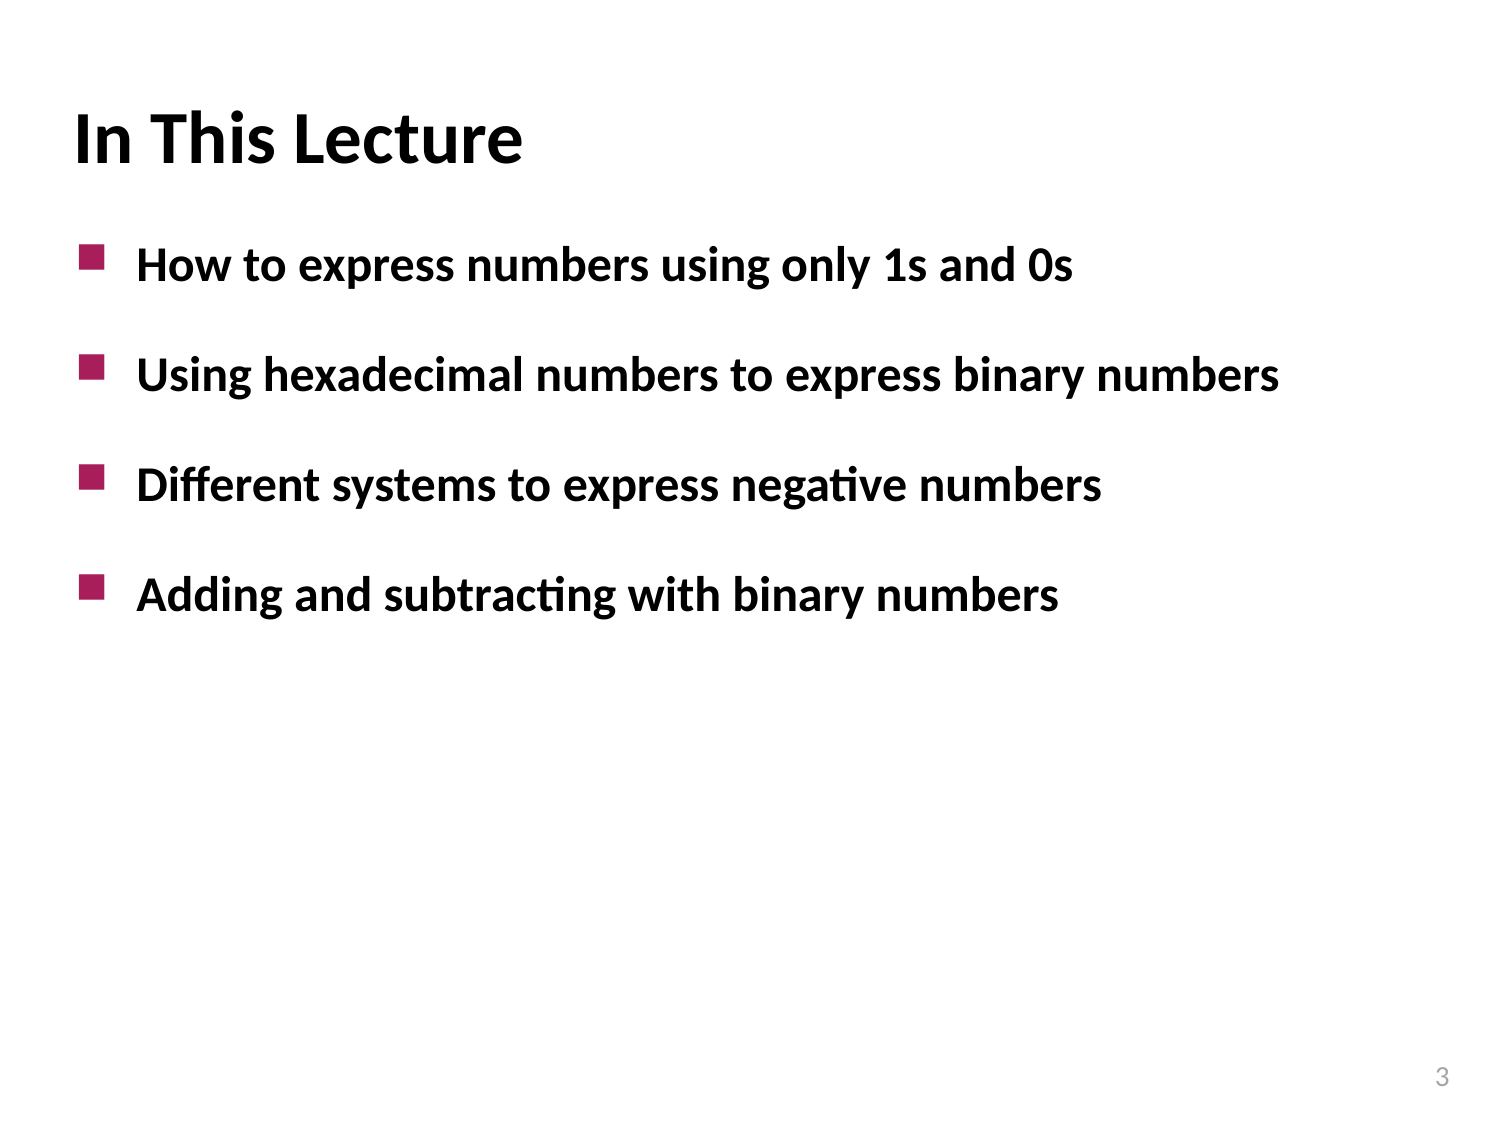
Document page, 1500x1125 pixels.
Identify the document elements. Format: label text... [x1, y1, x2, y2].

list How to express numbers using only 1s and 0s Using hexadecimal numbers to express binary numbers Different systems to express negative numbers Adding and subtracting with binary numbers [64, 223, 1361, 1040]
title In This Lecture [58, 71, 1305, 197]
